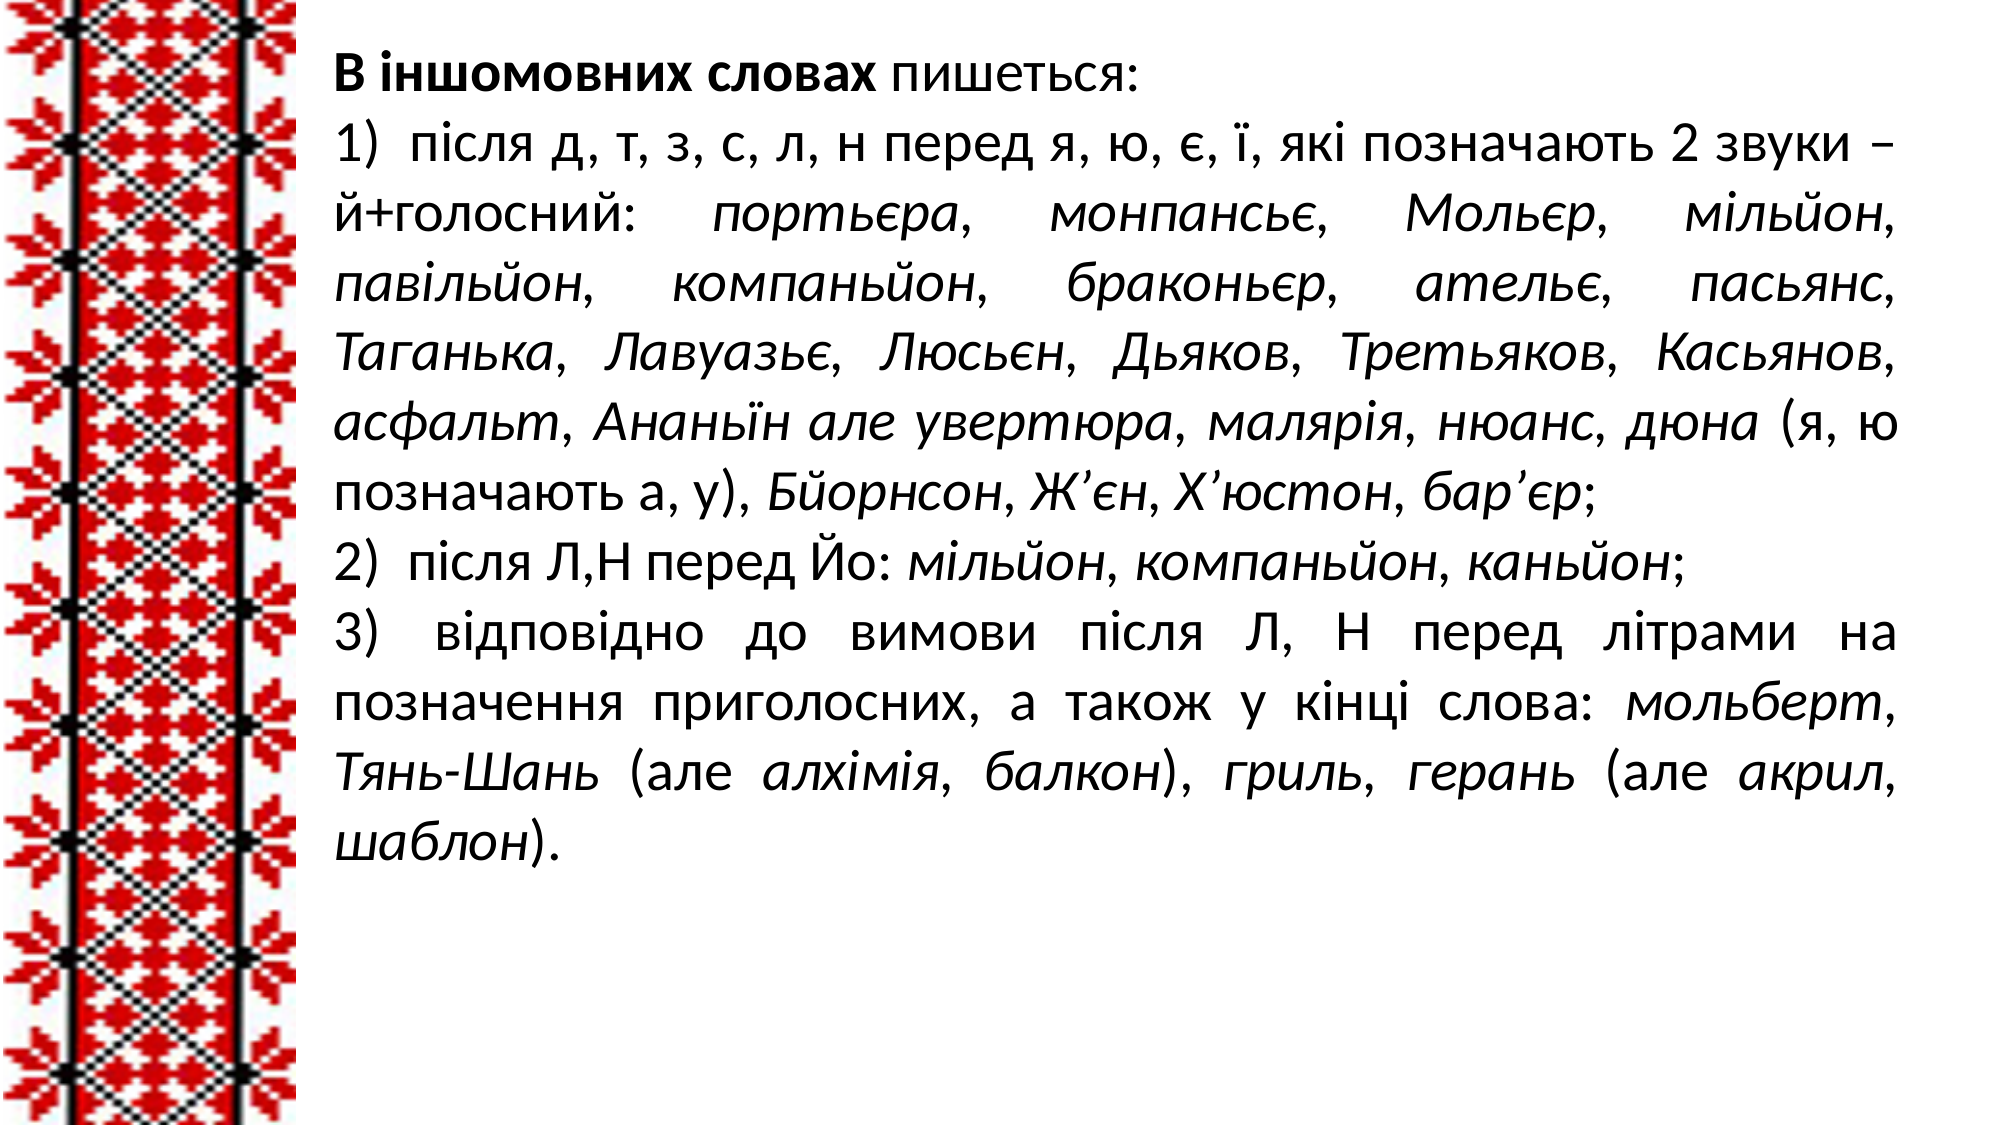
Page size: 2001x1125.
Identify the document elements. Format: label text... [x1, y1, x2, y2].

picture [3, 0, 296, 1125]
text_box В іншомовних словах пишеться: 1) після д, т, з, с, л, н перед я, ю, є, ї, які позначають 2 звуки – й+голосний: портьєра, монпансьє, Мольєр, мільйон, павільйон, компаньйон, браконьєр, ательє, пасьянс, Таганька, Лавуазьє, Люсьєн, Дьяков, Третьяков, Касьянов, асфальт, Ананьїн але увертюра, малярія, нюанс, дюна (я, ю позначають а, у), Бйорнсон, Ж’єн, Х’юстон, бар’єр; 2) після Л,Н перед Йо: мільйон, компаньйон, каньйон; 3) відповідно до вимови після Л, Н перед літрами на позначення приголосних, а також у кінці слова: мольберт, Тянь-Шань (але алхімія, балкон), гриль, герань (але акрил, шаблон). [318, 25, 1914, 880]
